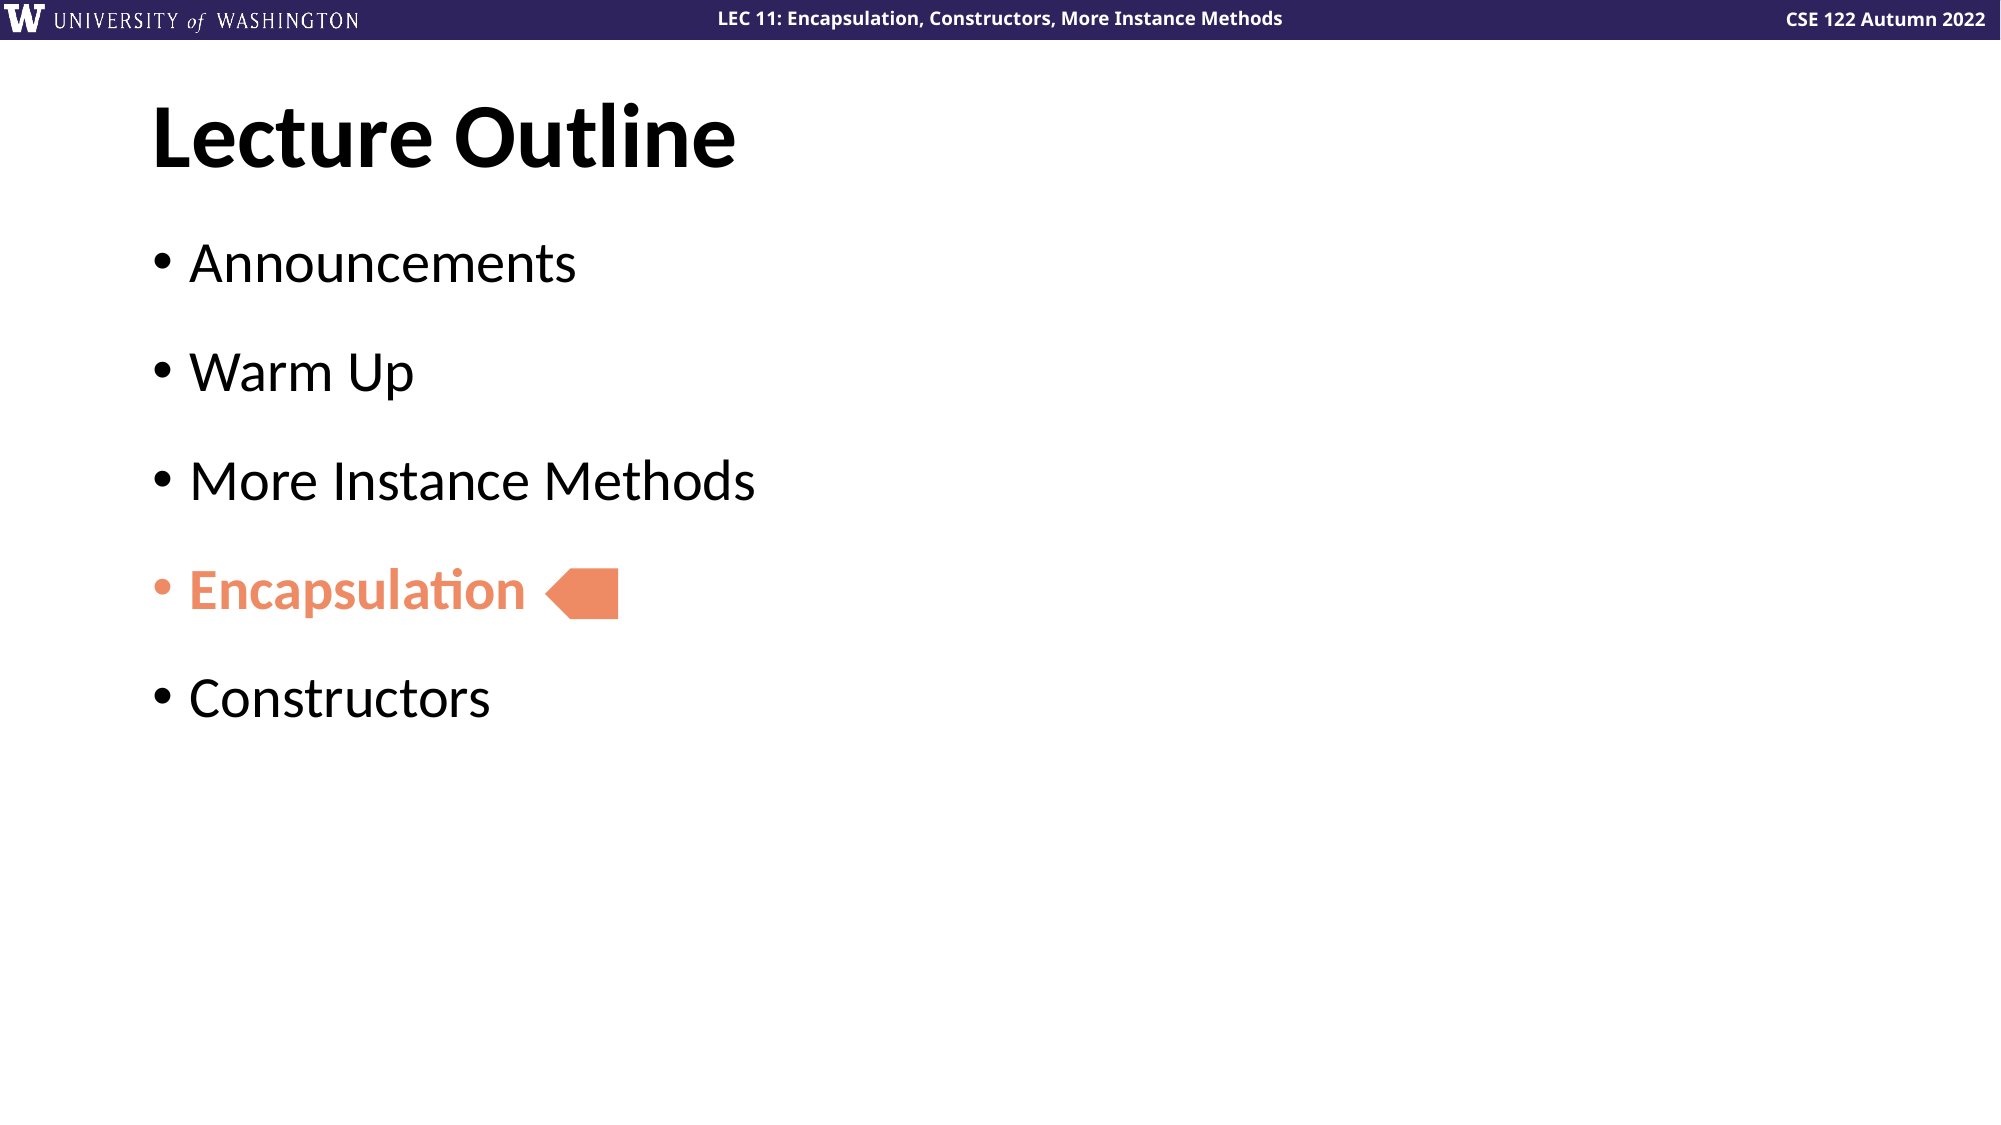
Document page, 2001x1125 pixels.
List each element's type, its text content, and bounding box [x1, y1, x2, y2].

title Lecture Outline [137, 74, 1863, 200]
picture [4, 4, 358, 33]
text_box [543, 567, 620, 621]
list Announcements Warm Up More Instance Methods Encapsulation Constructors [137, 224, 1863, 1014]
